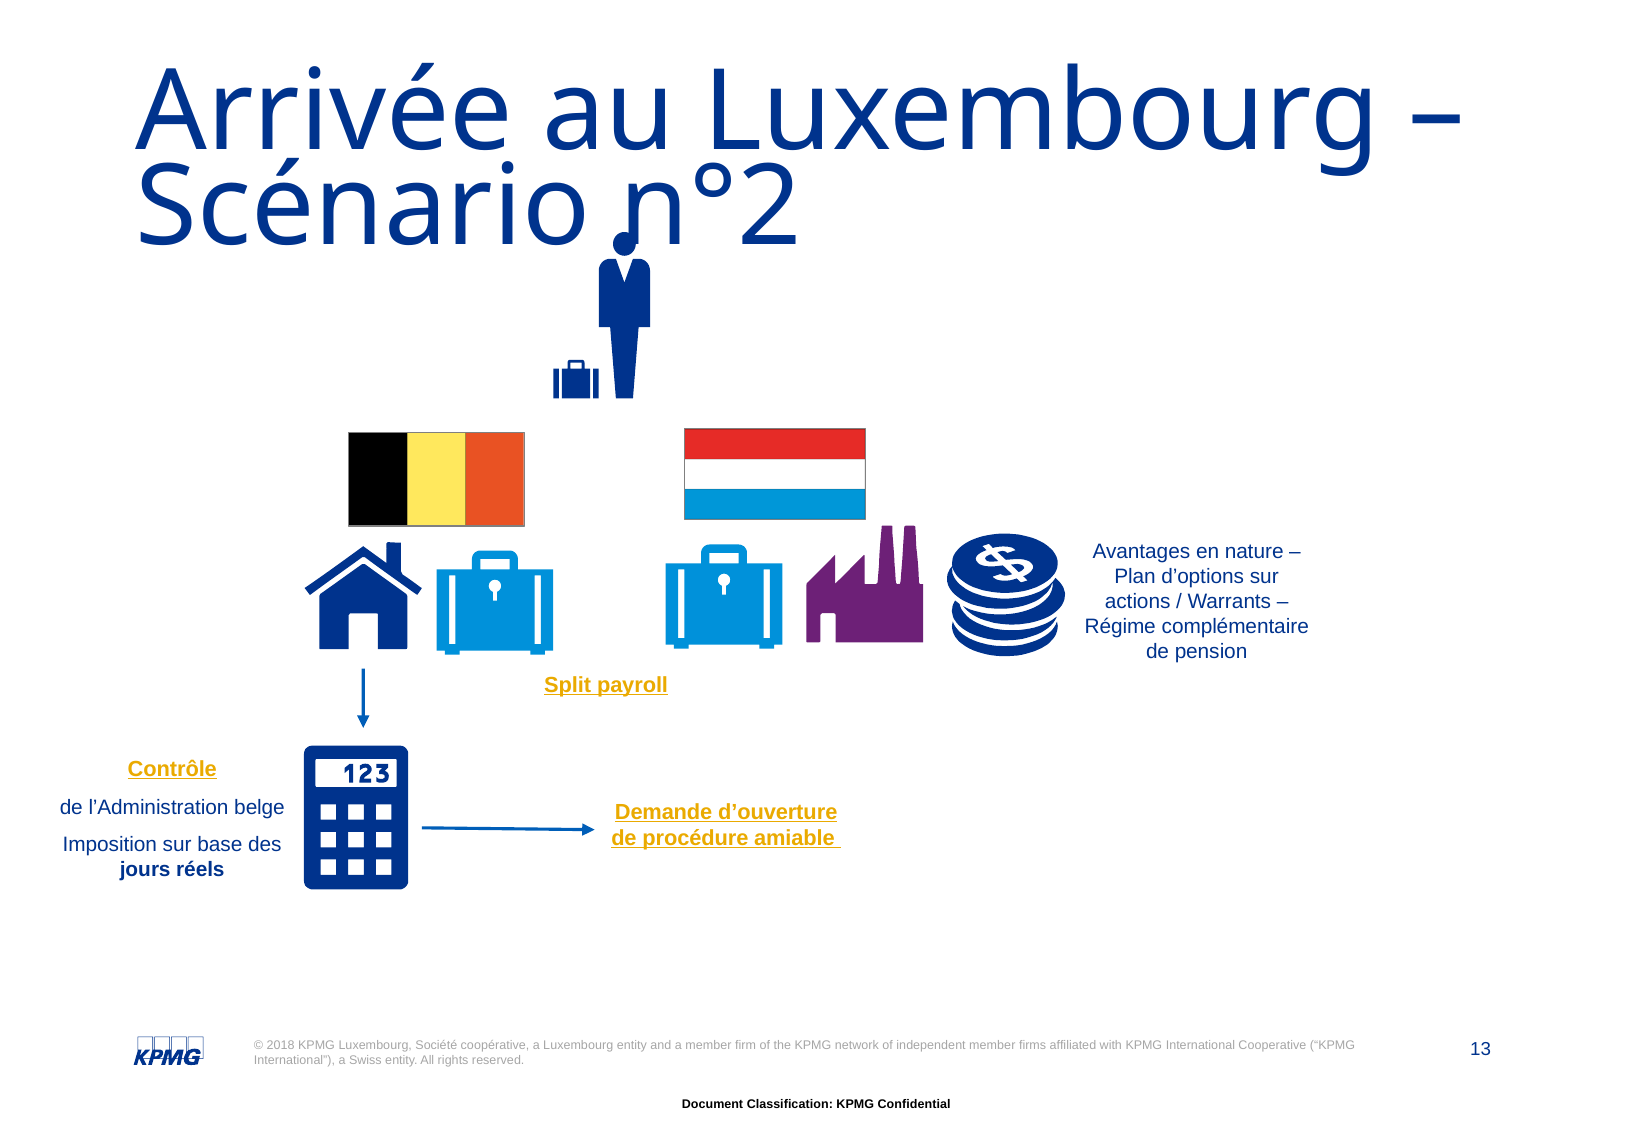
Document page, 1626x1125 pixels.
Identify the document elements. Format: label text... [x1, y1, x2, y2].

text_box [304, 542, 422, 649]
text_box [553, 232, 650, 399]
text_box [951, 600, 1058, 657]
title Arrivée au Luxembourg – Scénario n°2 [135, 74, 1490, 193]
text_box [665, 544, 783, 649]
text_box [436, 550, 554, 655]
text_box [303, 745, 409, 890]
text_box [947, 533, 1065, 625]
text_box Demande d’ouverture de procédure amiable [594, 788, 858, 871]
text_box [806, 525, 924, 643]
text_box Avantages en nature – Plan d’options sur actions / Warrants – Régime complémentaire de pension [1065, 528, 1329, 611]
text_box Split payroll [474, 661, 738, 745]
picture [684, 429, 865, 488]
picture [348, 432, 524, 526]
text_box Contrôle de l’Administration belge Imposition sur base des jours réels [40, 745, 304, 828]
